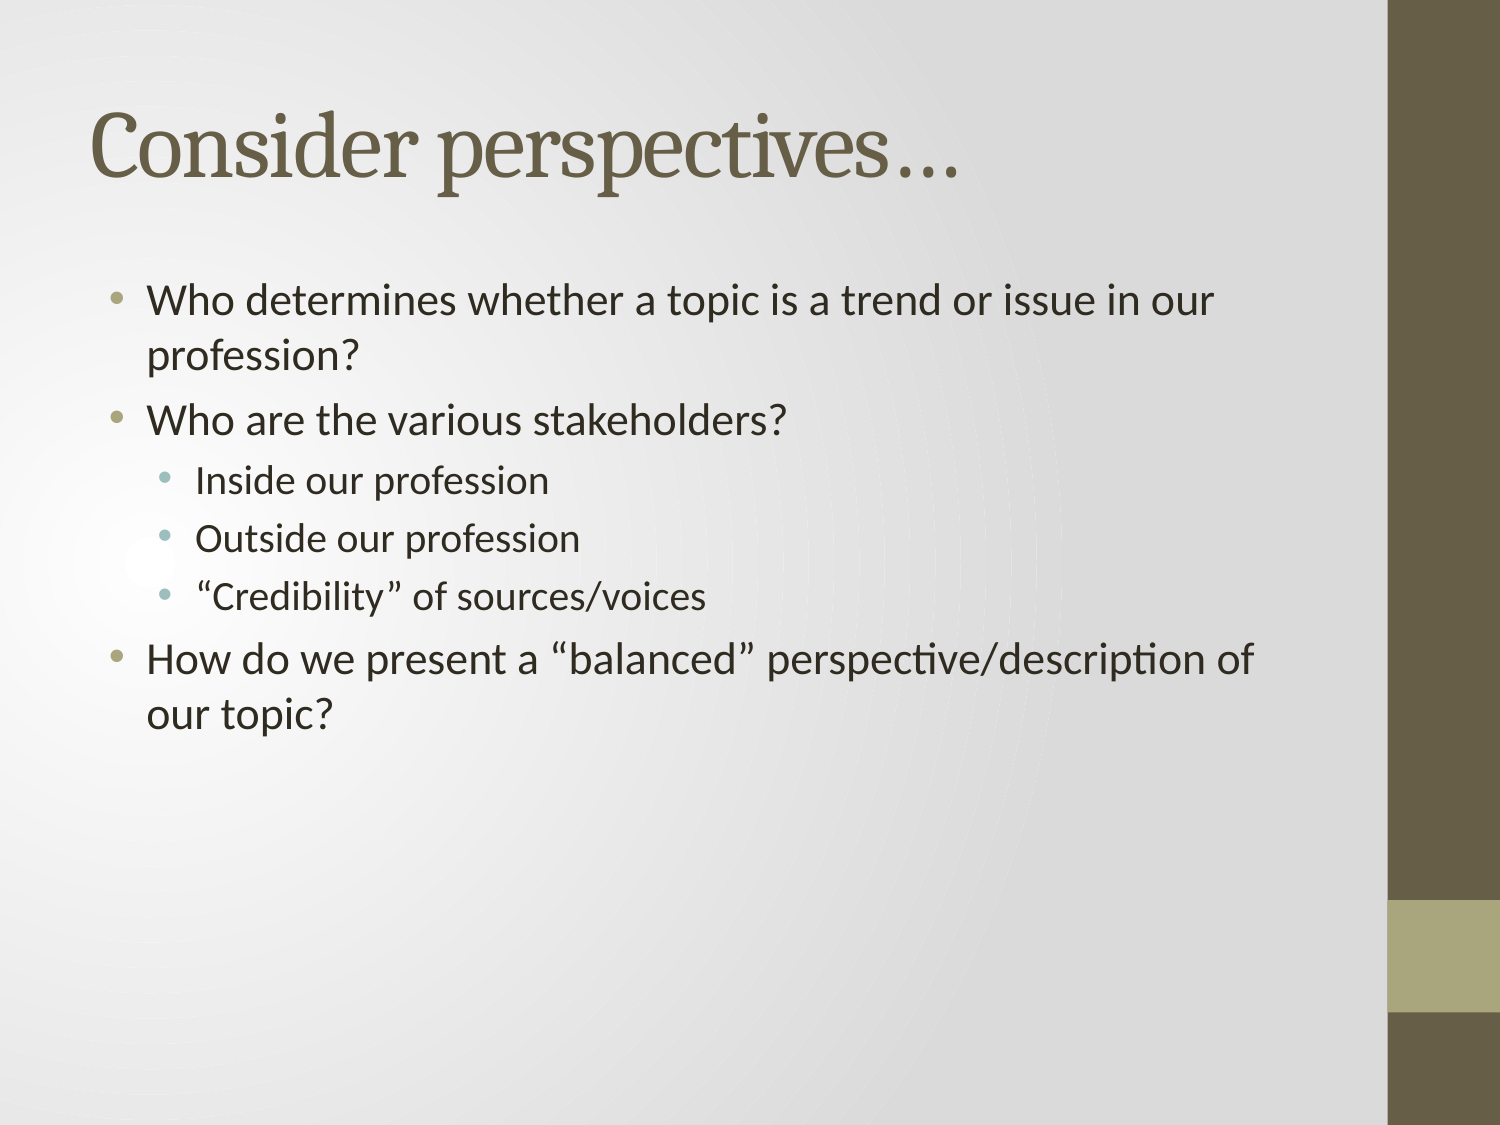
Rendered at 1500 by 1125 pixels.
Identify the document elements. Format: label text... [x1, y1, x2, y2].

title Consider perspectives… [75, 45, 1325, 233]
list Who determines whether a topic is a trend or issue in our profession? Who are the various stakeholders? Inside our profession Outside our profession “Credibility” of sources/voices How do we present a “balanced” perspective/description of our topic? [74, 262, 1326, 1051]
